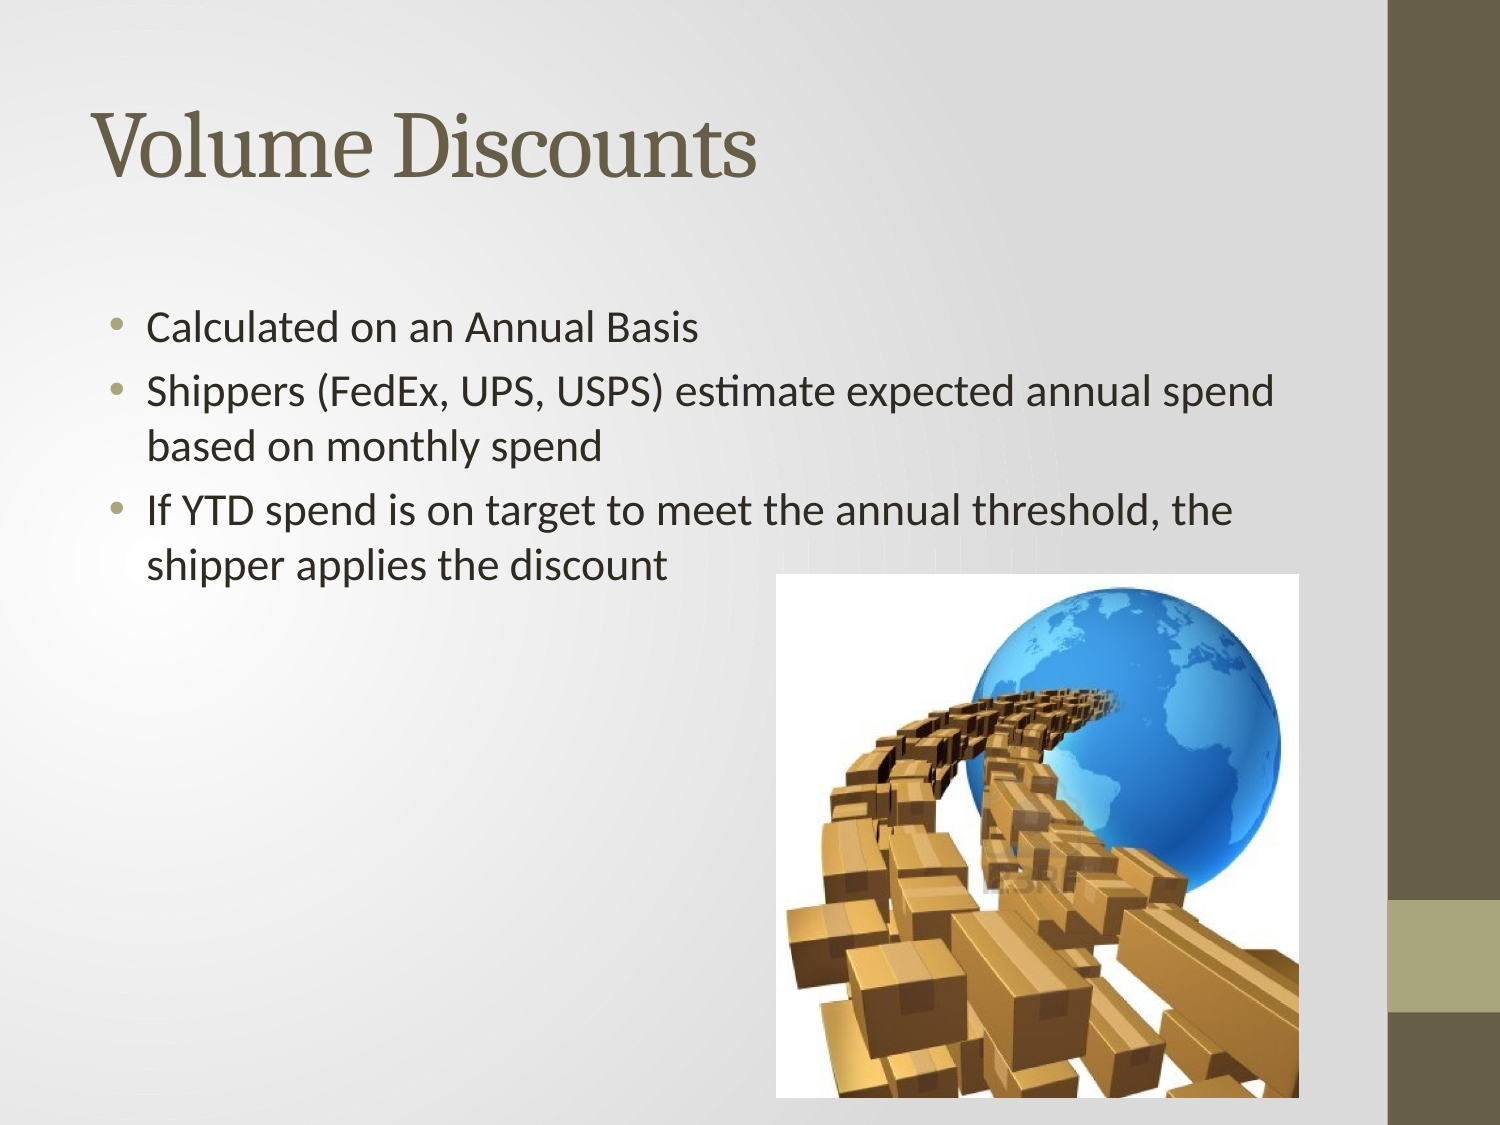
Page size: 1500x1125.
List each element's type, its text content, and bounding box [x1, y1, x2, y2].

list Calculated on an Annual Basis Shippers (FedEx, UPS, USPS) estimate expected annual spend based on monthly spend If YTD spend is on target to meet the annual threshold, the shipper applies the discount [75, 224, 1325, 613]
picture [775, 574, 1300, 1098]
title Volume Discounts [75, 45, 1325, 224]
